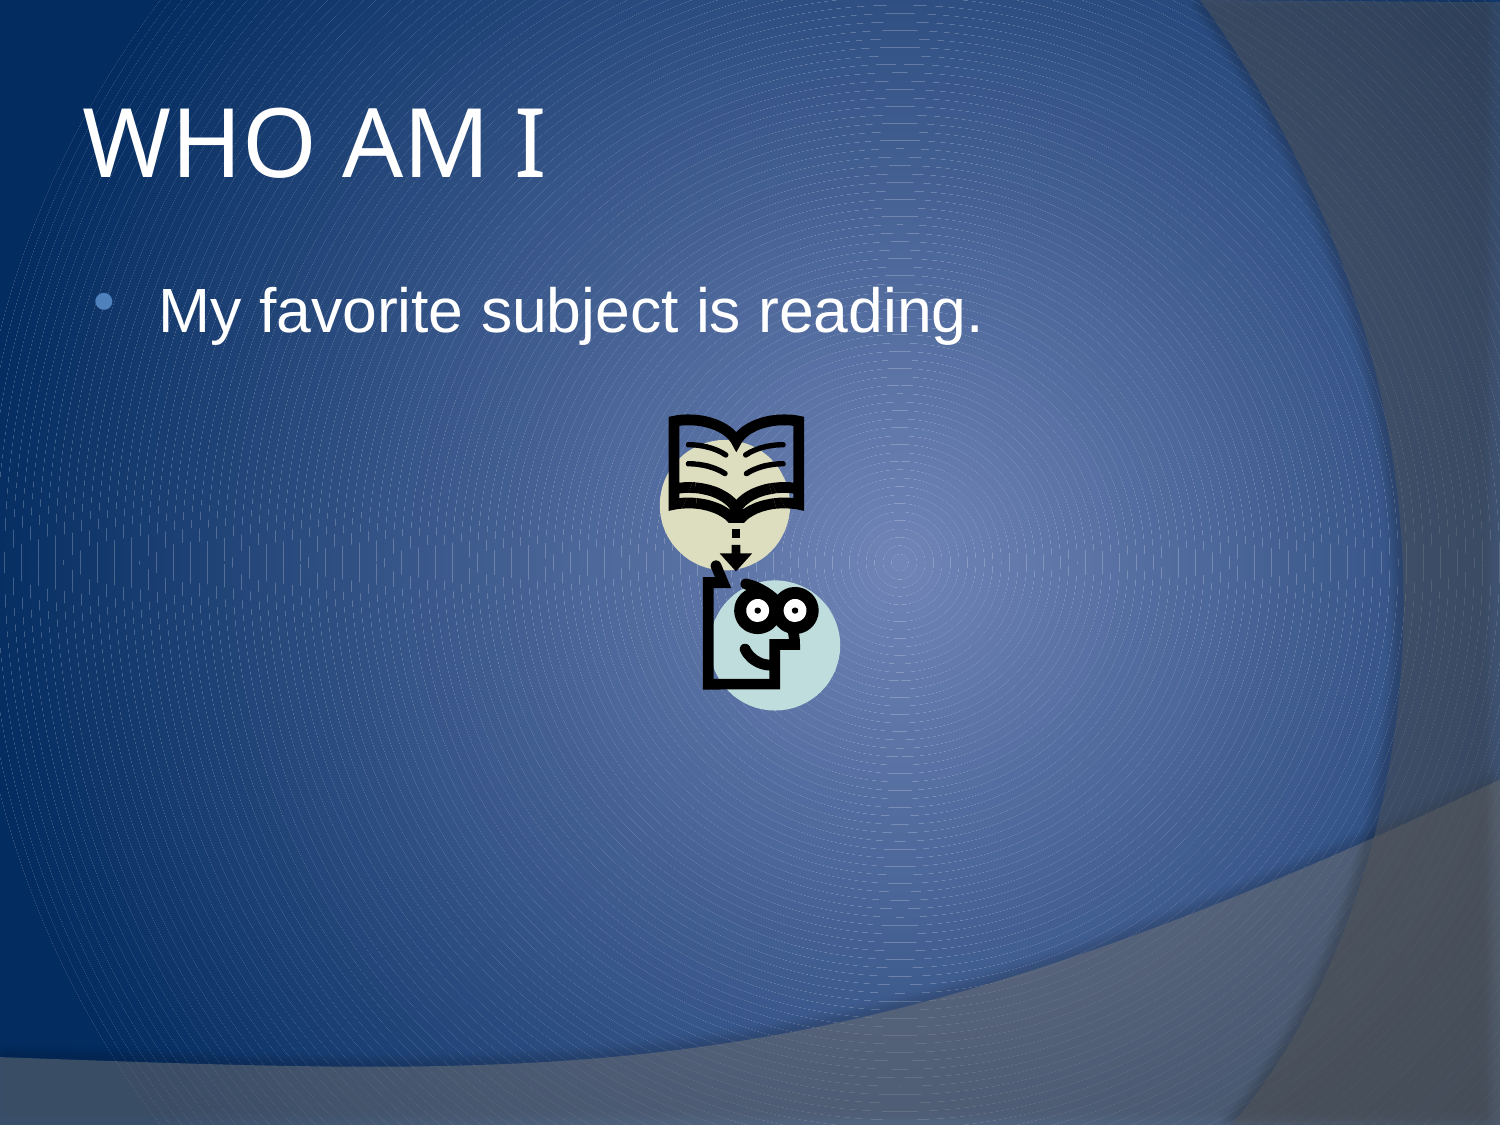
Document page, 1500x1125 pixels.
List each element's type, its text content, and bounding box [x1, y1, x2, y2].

title WHO AM I [75, 45, 1300, 233]
list My favorite subject is reading. [75, 262, 1300, 1005]
picture [659, 414, 841, 711]
